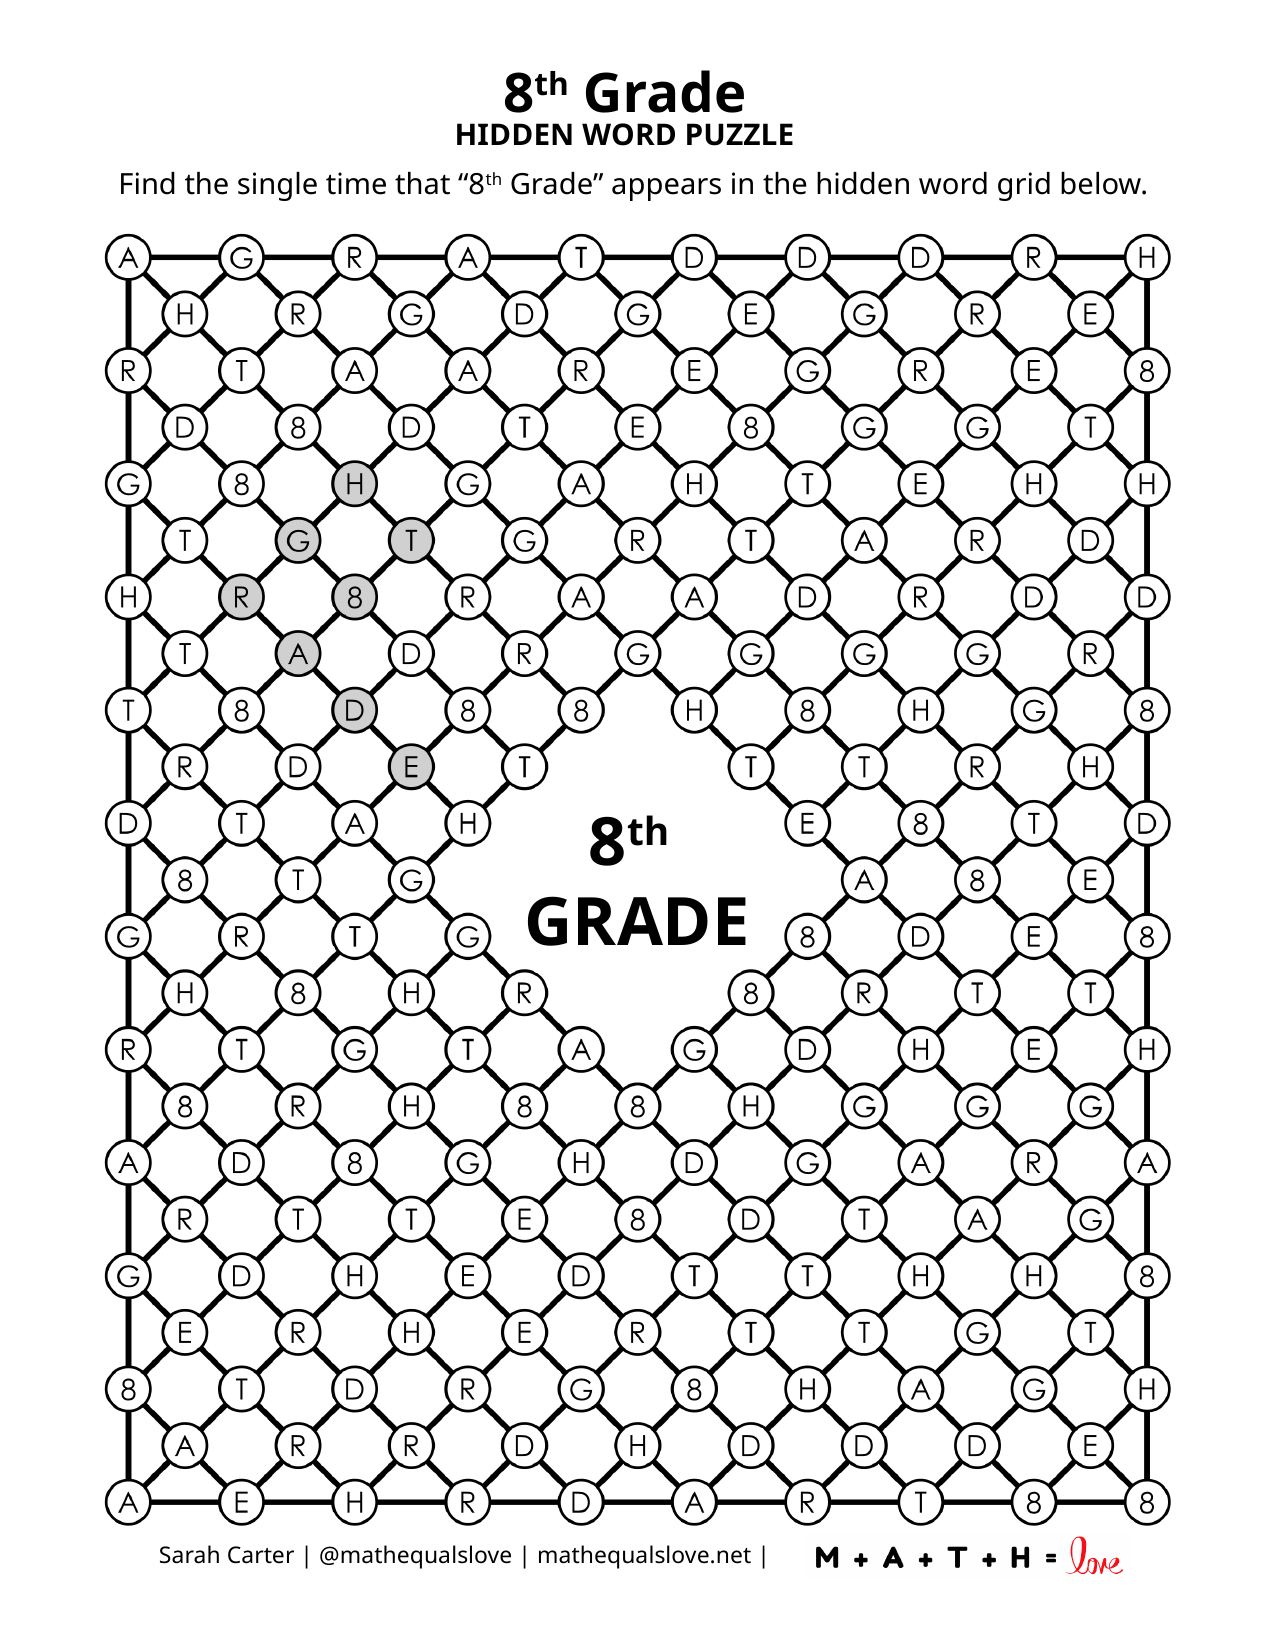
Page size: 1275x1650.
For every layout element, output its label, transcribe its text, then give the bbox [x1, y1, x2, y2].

text_box 8th Grade [302, 57, 947, 124]
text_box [143, 1533, 1132, 1579]
picture [97, 226, 1178, 1533]
text_box Find the single time that “8th Grade” appears in the hidden word grid below. [68, 158, 1206, 208]
text_box HIDDEN WORD PUZZLE [319, 108, 930, 159]
